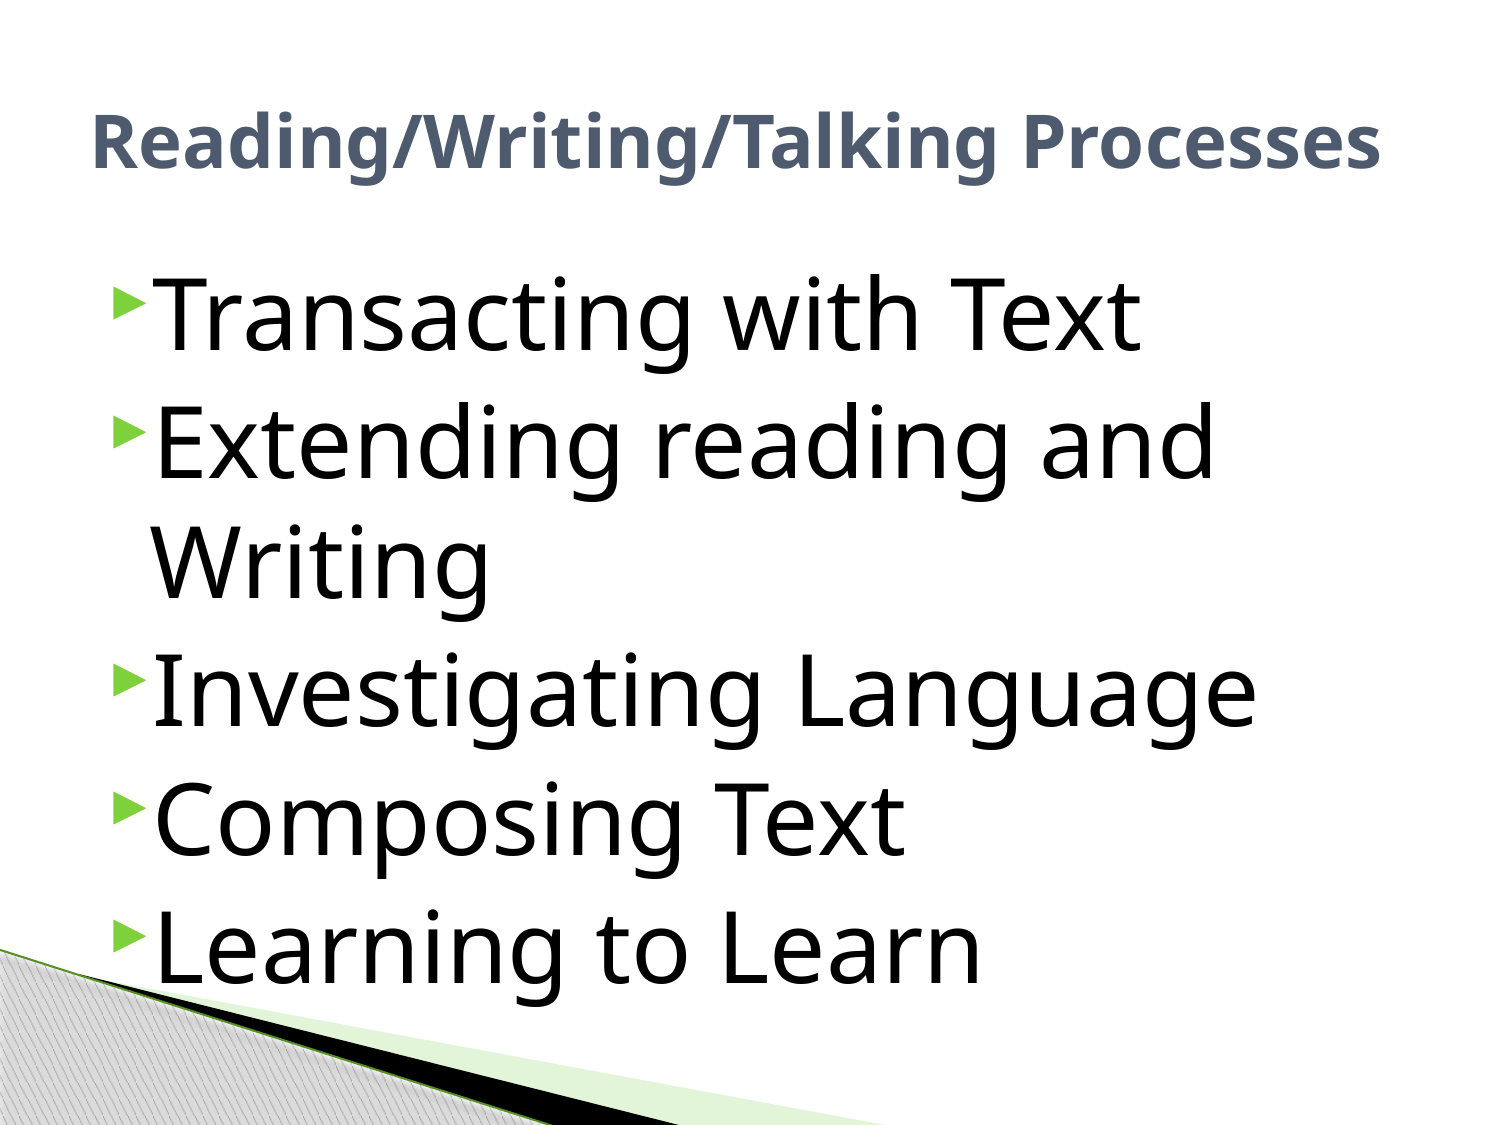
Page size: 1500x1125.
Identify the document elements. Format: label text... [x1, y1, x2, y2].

list Transacting with Text Extending reading and Writing Investigating Language Composing Text Learning to Learn [75, 243, 1425, 986]
title Reading/Writing/Talking Processes [75, 45, 1425, 233]
